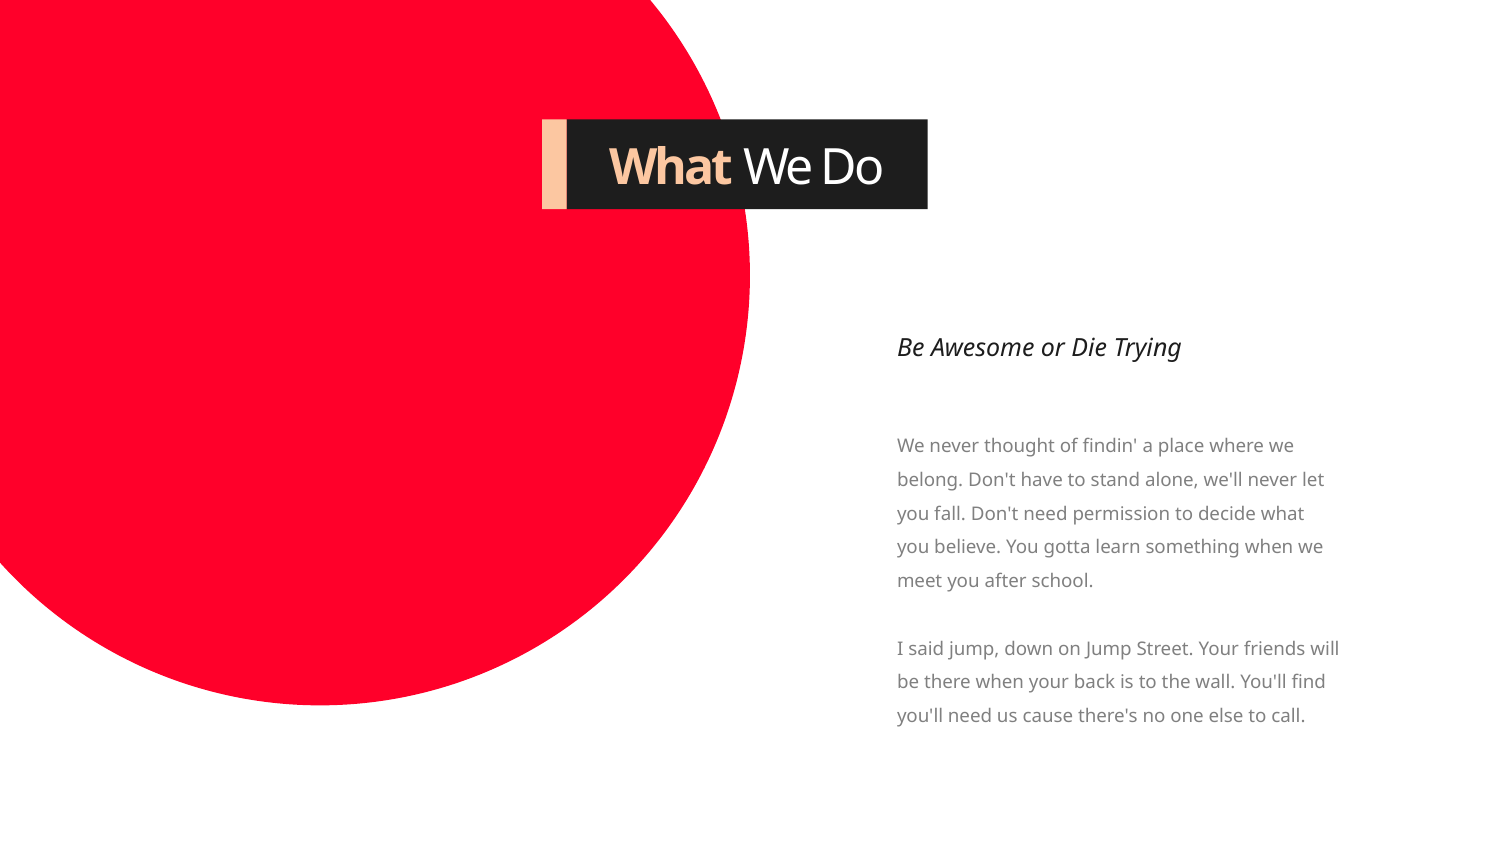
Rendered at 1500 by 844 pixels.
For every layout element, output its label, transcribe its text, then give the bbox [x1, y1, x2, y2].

text_box We never thought of findin' a place where we belong. Don't have to stand alone, we'll never let you fall. Don't need permission to decide what you believe. You gotta learn something when we meet you after school. I said jump, down on Jump Street. Your friends will be there when your back is to the wall. You'll find you'll need us cause there's no one else to call. [882, 415, 1355, 734]
picture [0, 0, 751, 706]
text_box What We Do [755, 119, 928, 210]
text_box Be Awesome or Die Trying [882, 309, 1280, 369]
